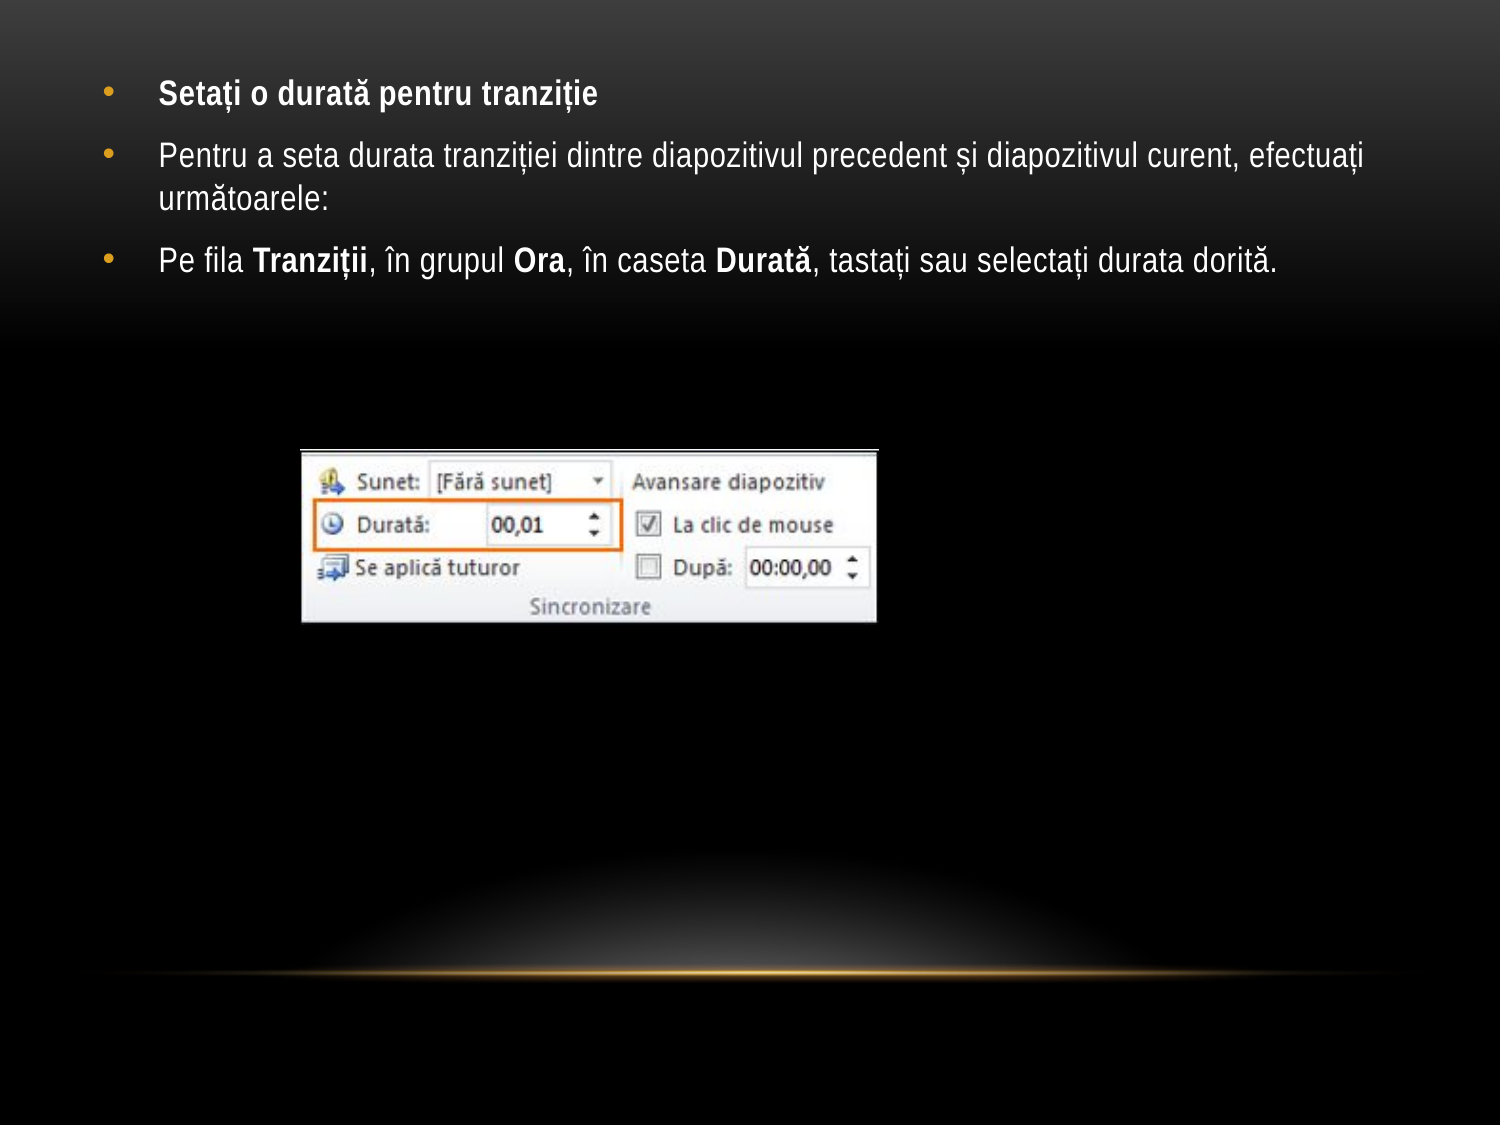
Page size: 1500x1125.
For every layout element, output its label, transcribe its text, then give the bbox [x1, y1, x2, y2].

list Setați o durată pentru tranziție Pentru a seta durata tranziției dintre diapozitivul precedent și diapozitivul curent, efectuați următoarele: Pe fila Tranziții, în grupul Ora, în caseta Durată, tastați sau selectați durata dorită. [87, 62, 1400, 938]
picture [0, 0, 1500, 1125]
